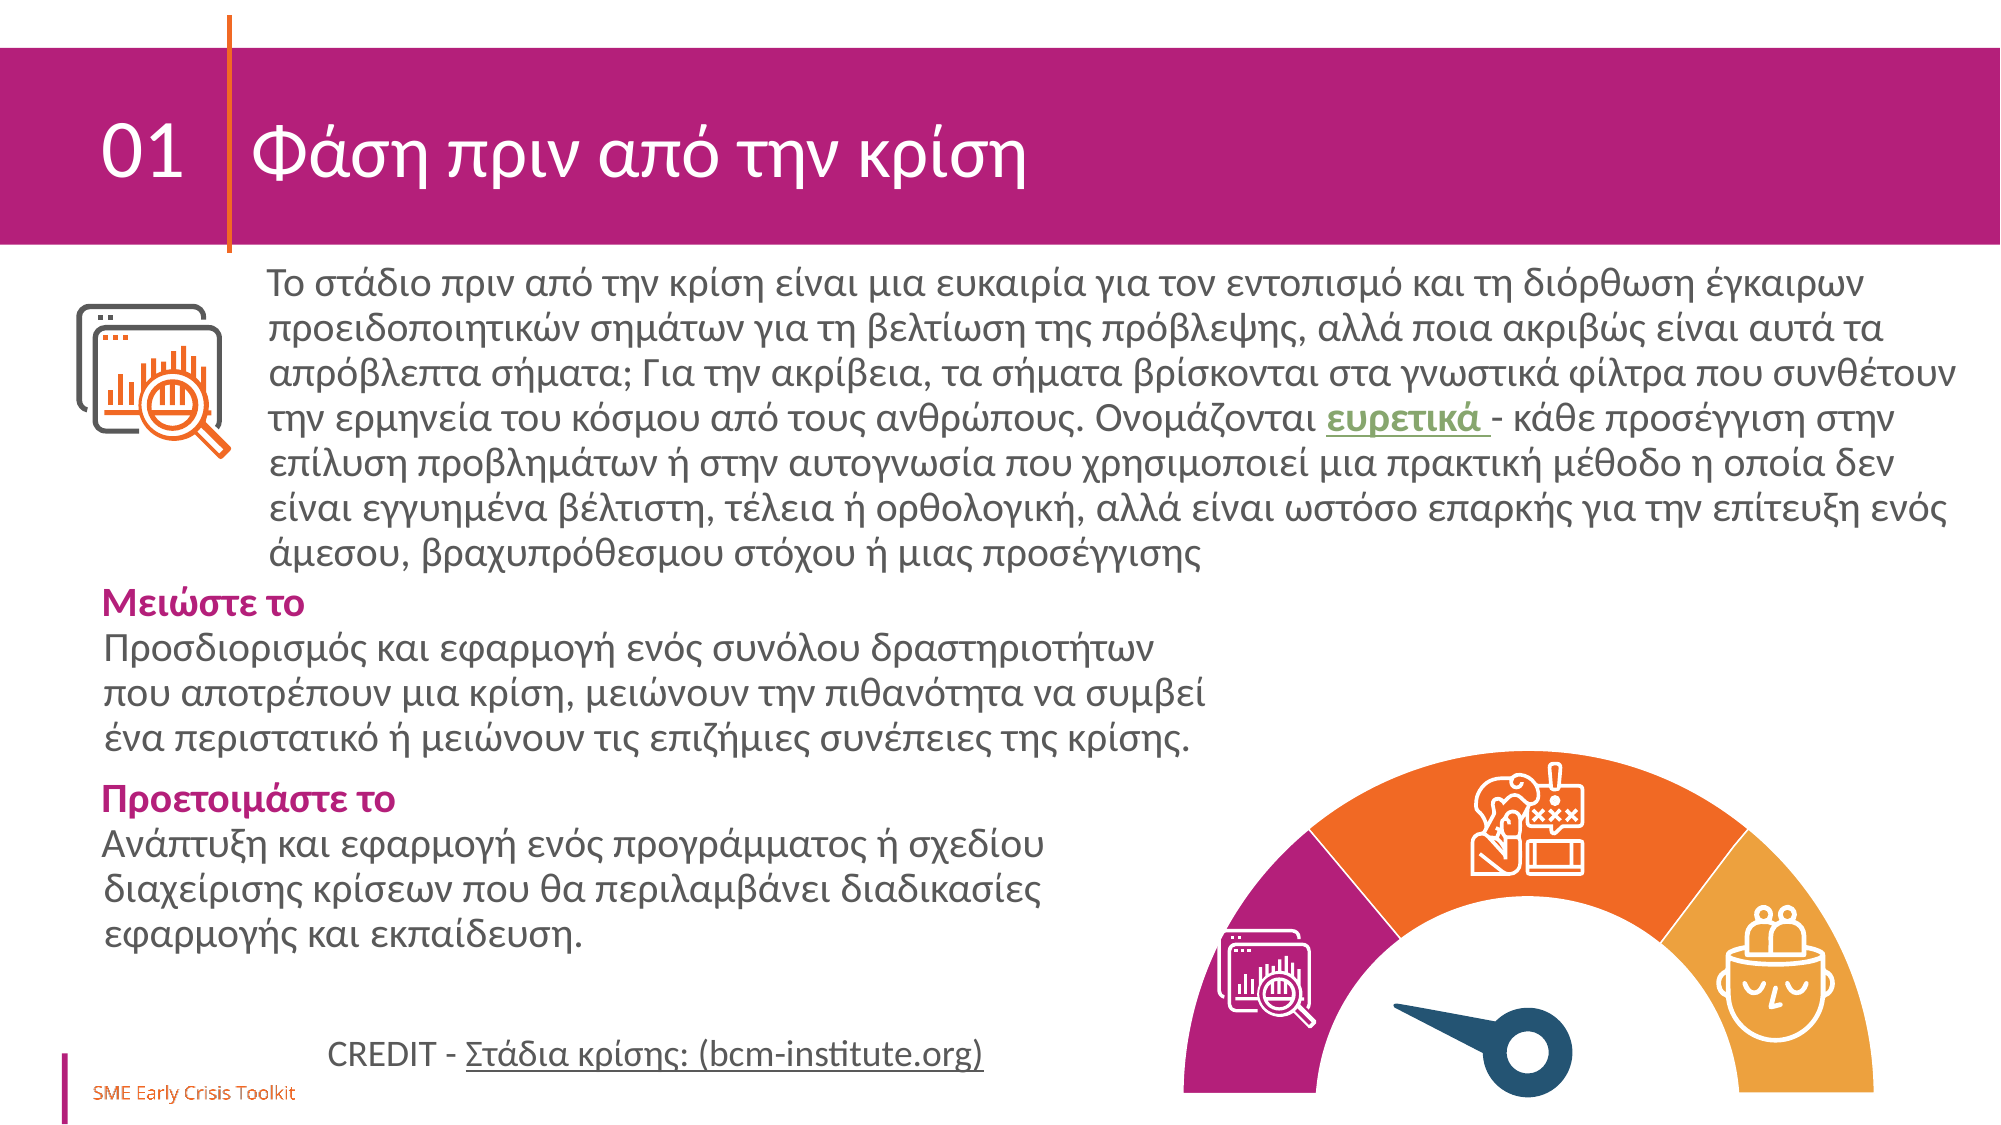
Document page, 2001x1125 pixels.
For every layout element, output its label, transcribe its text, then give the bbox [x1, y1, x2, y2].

text_box [1510, 1094, 1545, 1098]
picture [83, 1080, 295, 1104]
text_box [1182, 750, 1875, 1094]
text_box [0, 47, 227, 246]
list Το στάδιο πριν από την κρίση είναι μια ευκαιρία για τον εντοπισμό και τη διόρθωση έγκαιρων προειδοποιητικών σημάτων για τη βελτίωση της πρόβλεψης, αλλά ποια ακριβώς είναι αυτά τα απρόβλεπτα σήματα; Για την ακρίβεια, τα σήματα βρίσκονται στα γνωστικά φίλτρα που συνθέτουν την ερμηνεία του κόσμου από τους ανθρώπους. Ονομάζονται ευρετικά - κάθε προσέγγιση στην επίλυση προβλημάτων ή στην αυτογνωσία που χρησιμοποιεί μια πρακτική μέθοδο η οποία δεν είναι εγγυημένα βέλτιστη, τέλεια ή ορθολογική, αλλά είναι ωστόσο επαρκής για την επίτευξη ενός άμεσου, βραχυπρόθεσμου στόχου ή μιας προσέγγισης [251, 253, 2000, 1017]
text_box 01 Φάση πριν από την κρίση [232, 56, 2000, 245]
text_box [227, 15, 232, 253]
text_box [232, 47, 2000, 56]
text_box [76, 303, 232, 460]
text_box 01 Φάση πριν από την κρίση [86, 56, 227, 245]
text_box Μειώστε το Προσδιορισμός και εφαρμογή ενός συνόλου δραστηριοτήτων που αποτρέπουν μια κρίση, μειώνουν την πιθανότητα να συμβεί ένα περιστατικό ή μειώνουν τις επιζήμιες συνέπειες της κρίσης. Προετοιμάστε το Ανάπτυξη και εφαρμογή ενός προγράμματος ή σχεδίου διαχείρισης κρίσεων που θα περιλαμβάνει διαδικασίες εφαρμογής και εκπαίδευση. [86, 573, 1228, 999]
text_box CREDIT - Στάδια κρίσης: (bcm-institute.org) [312, 1021, 1182, 1082]
